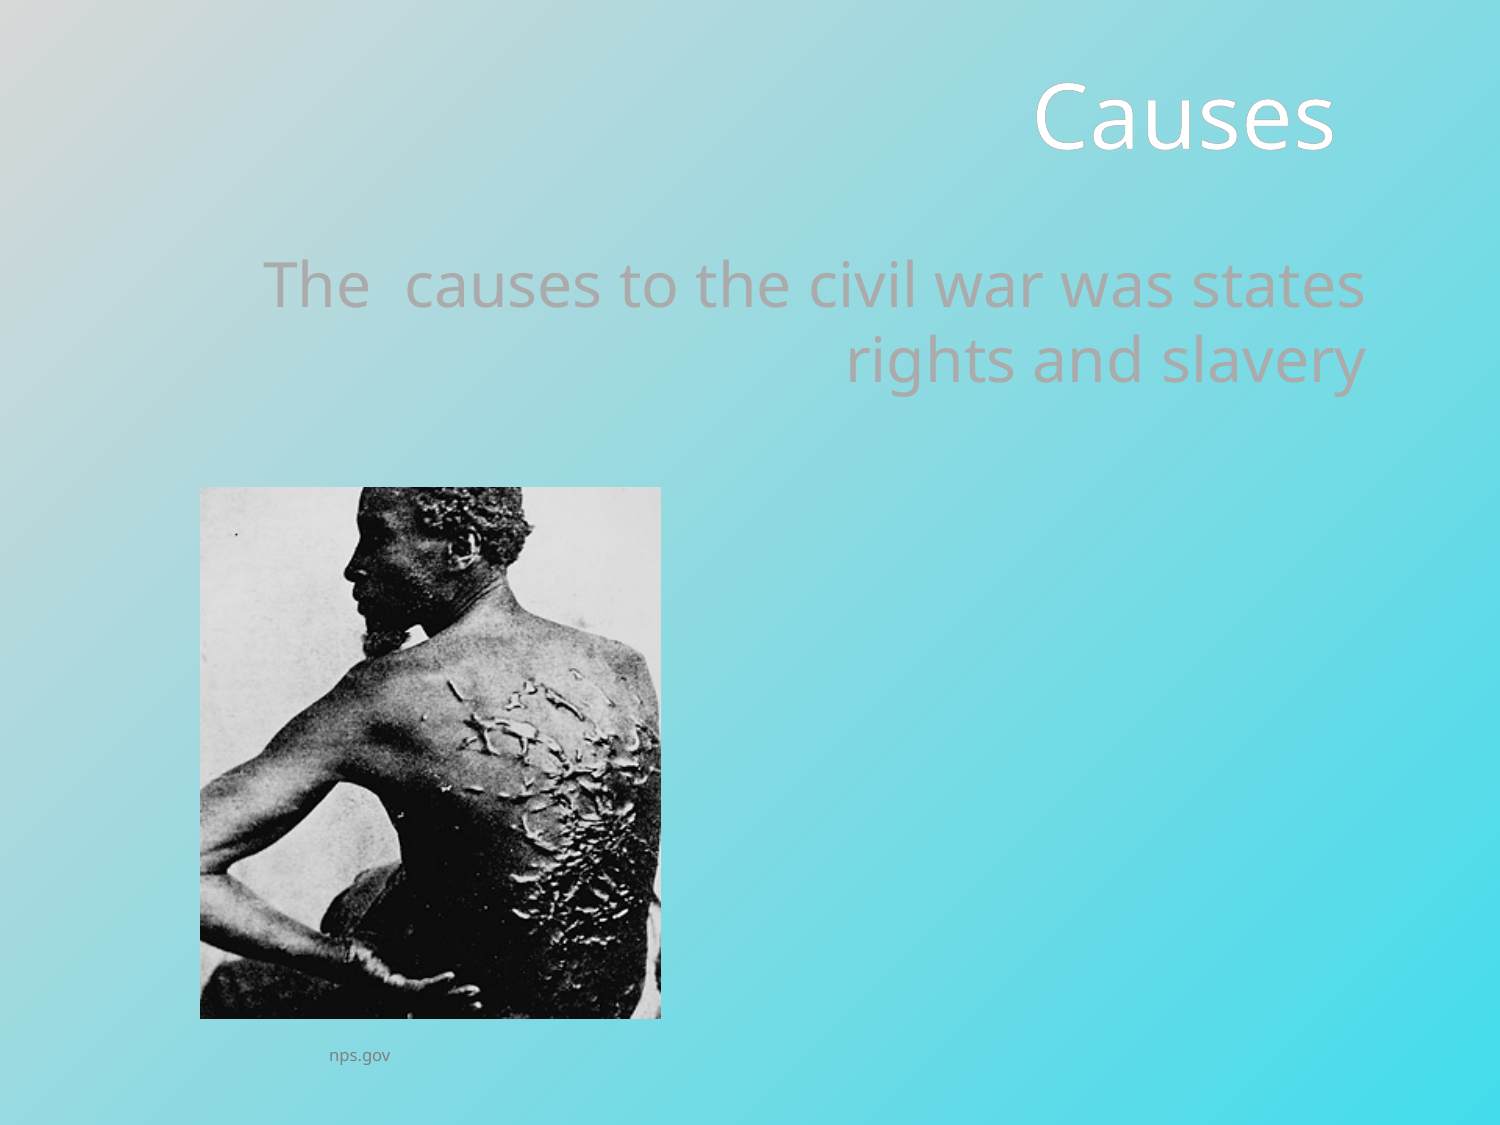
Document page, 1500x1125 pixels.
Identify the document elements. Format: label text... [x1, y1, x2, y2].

text_box nps.gov [314, 1037, 406, 1073]
title Causes [87, 0, 1376, 175]
picture [199, 487, 662, 1019]
subtitle The causes to the civil war was states rights and slavery [99, 237, 1389, 525]
